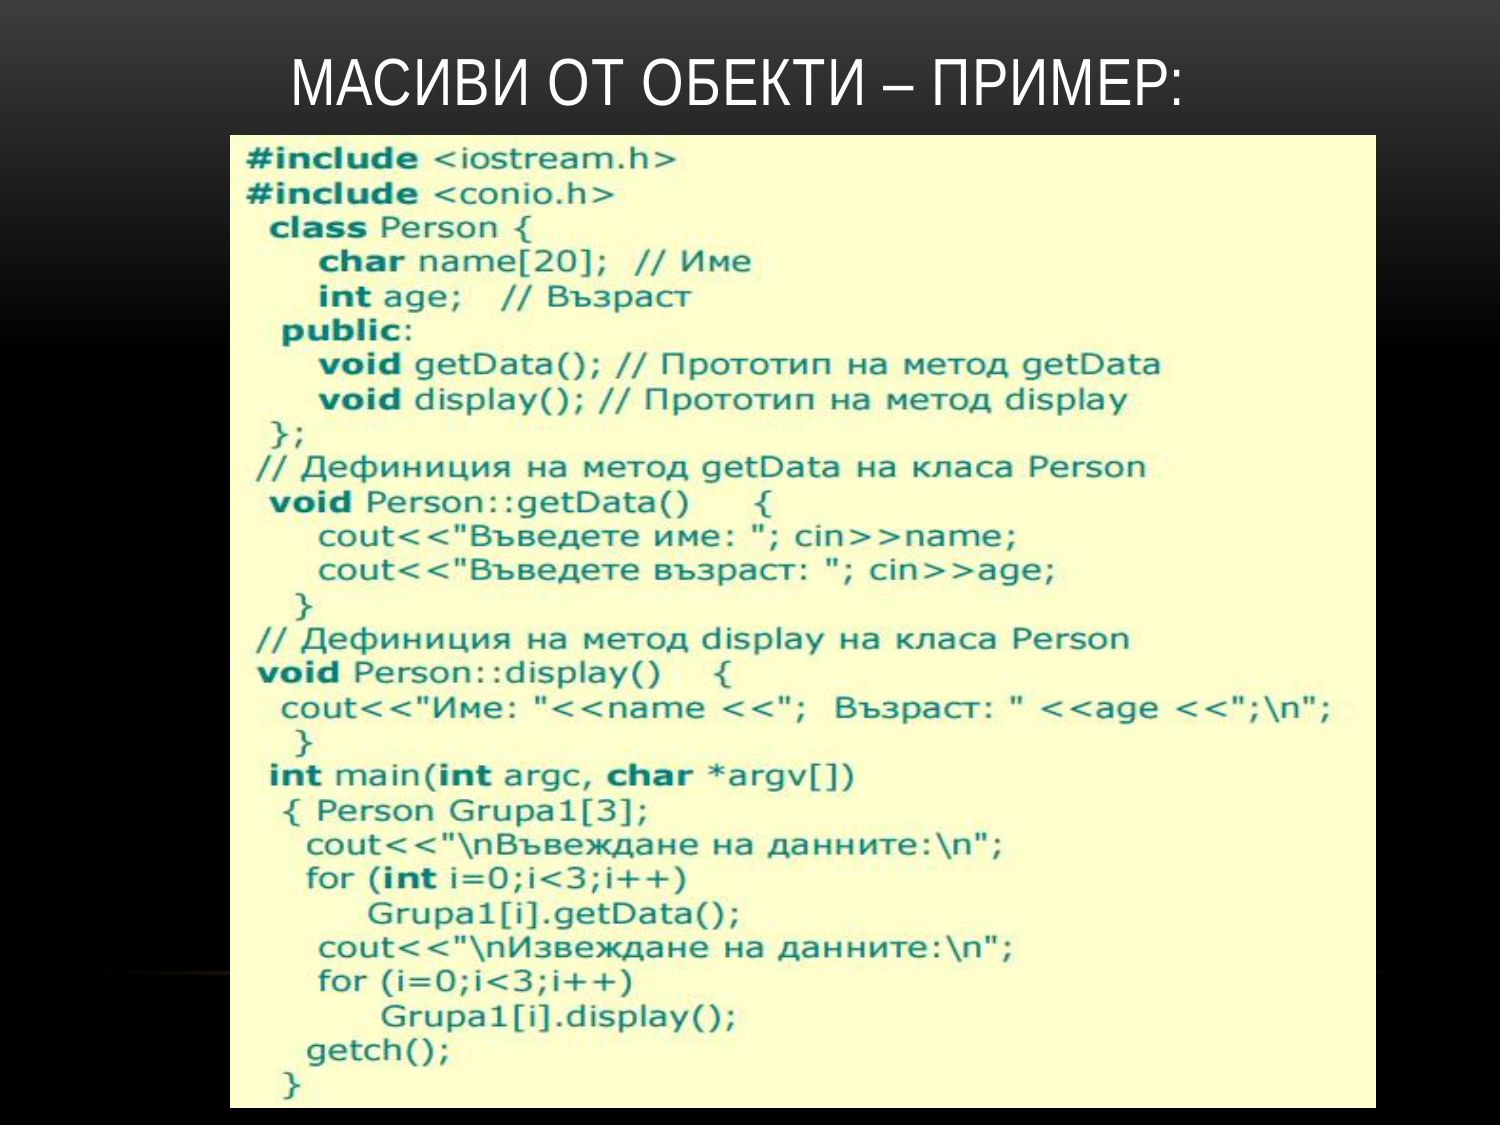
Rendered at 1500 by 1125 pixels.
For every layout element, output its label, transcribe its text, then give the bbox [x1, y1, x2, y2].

picture [0, 0, 1500, 1125]
title Масиви от обекти – пример: [88, 30, 1389, 127]
